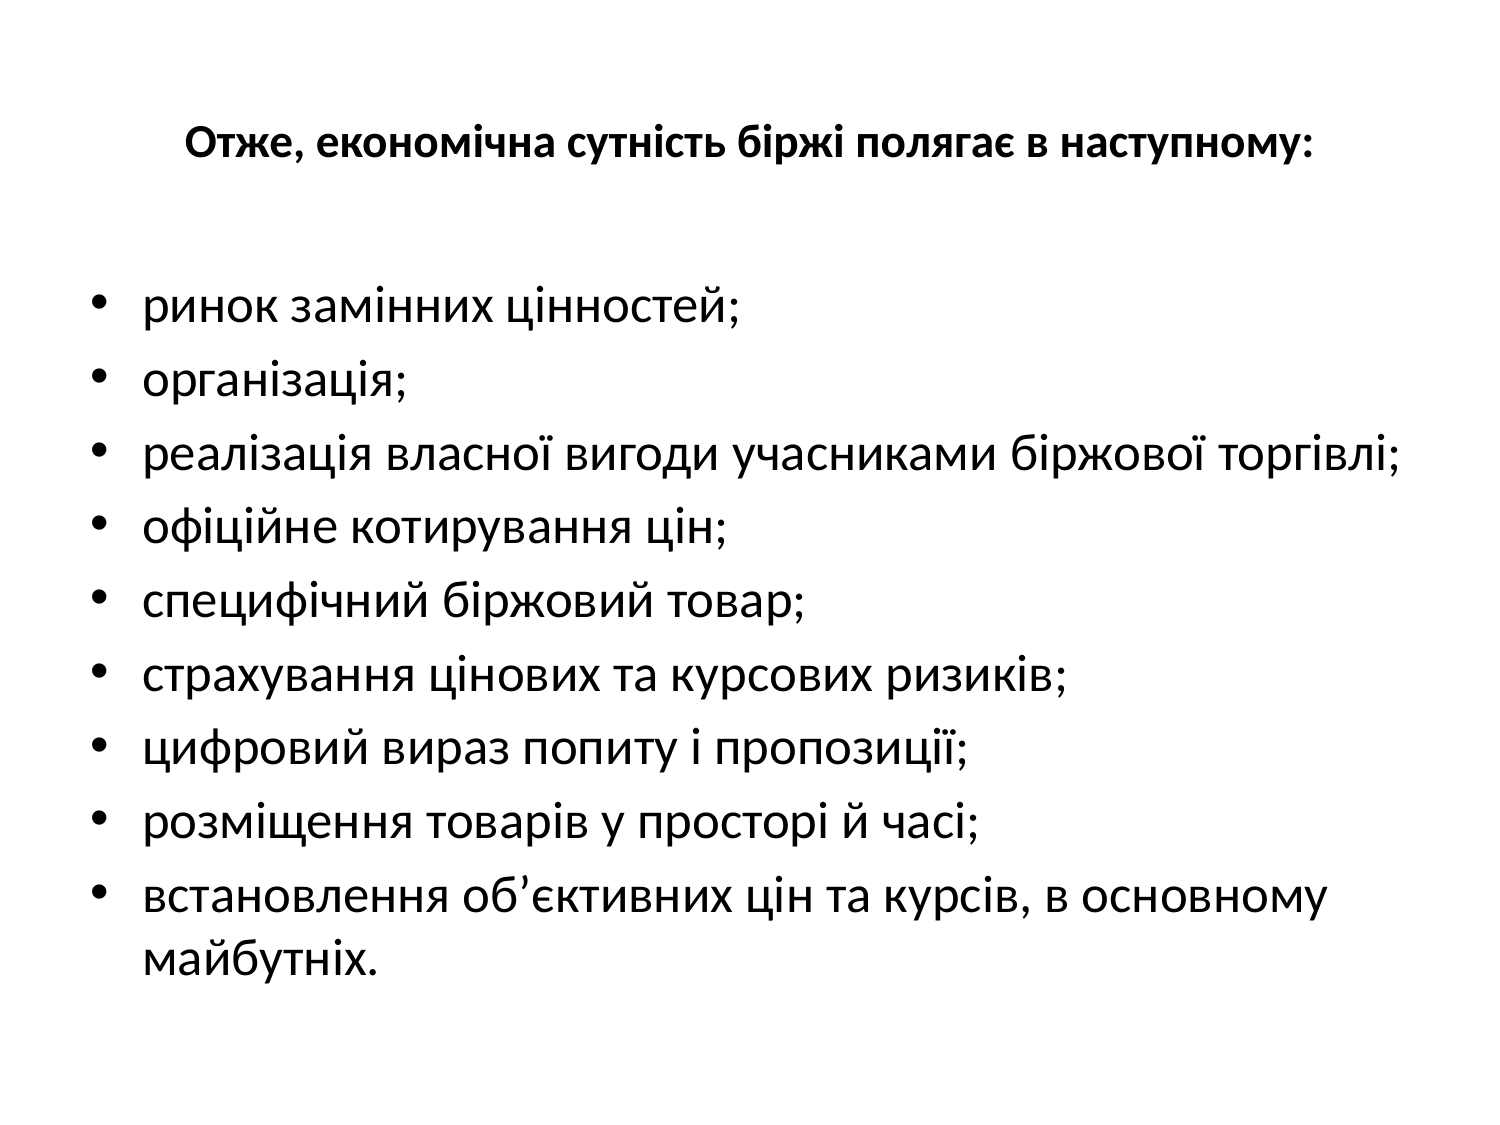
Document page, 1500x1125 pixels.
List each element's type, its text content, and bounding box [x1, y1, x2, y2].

title Отже, економічна сутність біржі полягає в наступному: [75, 45, 1425, 233]
list ринок замінних цінностей; організація; реалізація власної вигоди учасниками біржової торгівлі; офіційне котирування цін; специфічний біржовий товар; страхування цінових та курсових ризиків; цифровий вираз попиту і пропозиції; розміщення товарів у просторі й часі; встановлення об’єктивних цін та курсів, в основному майбутніх. [75, 262, 1425, 1005]
